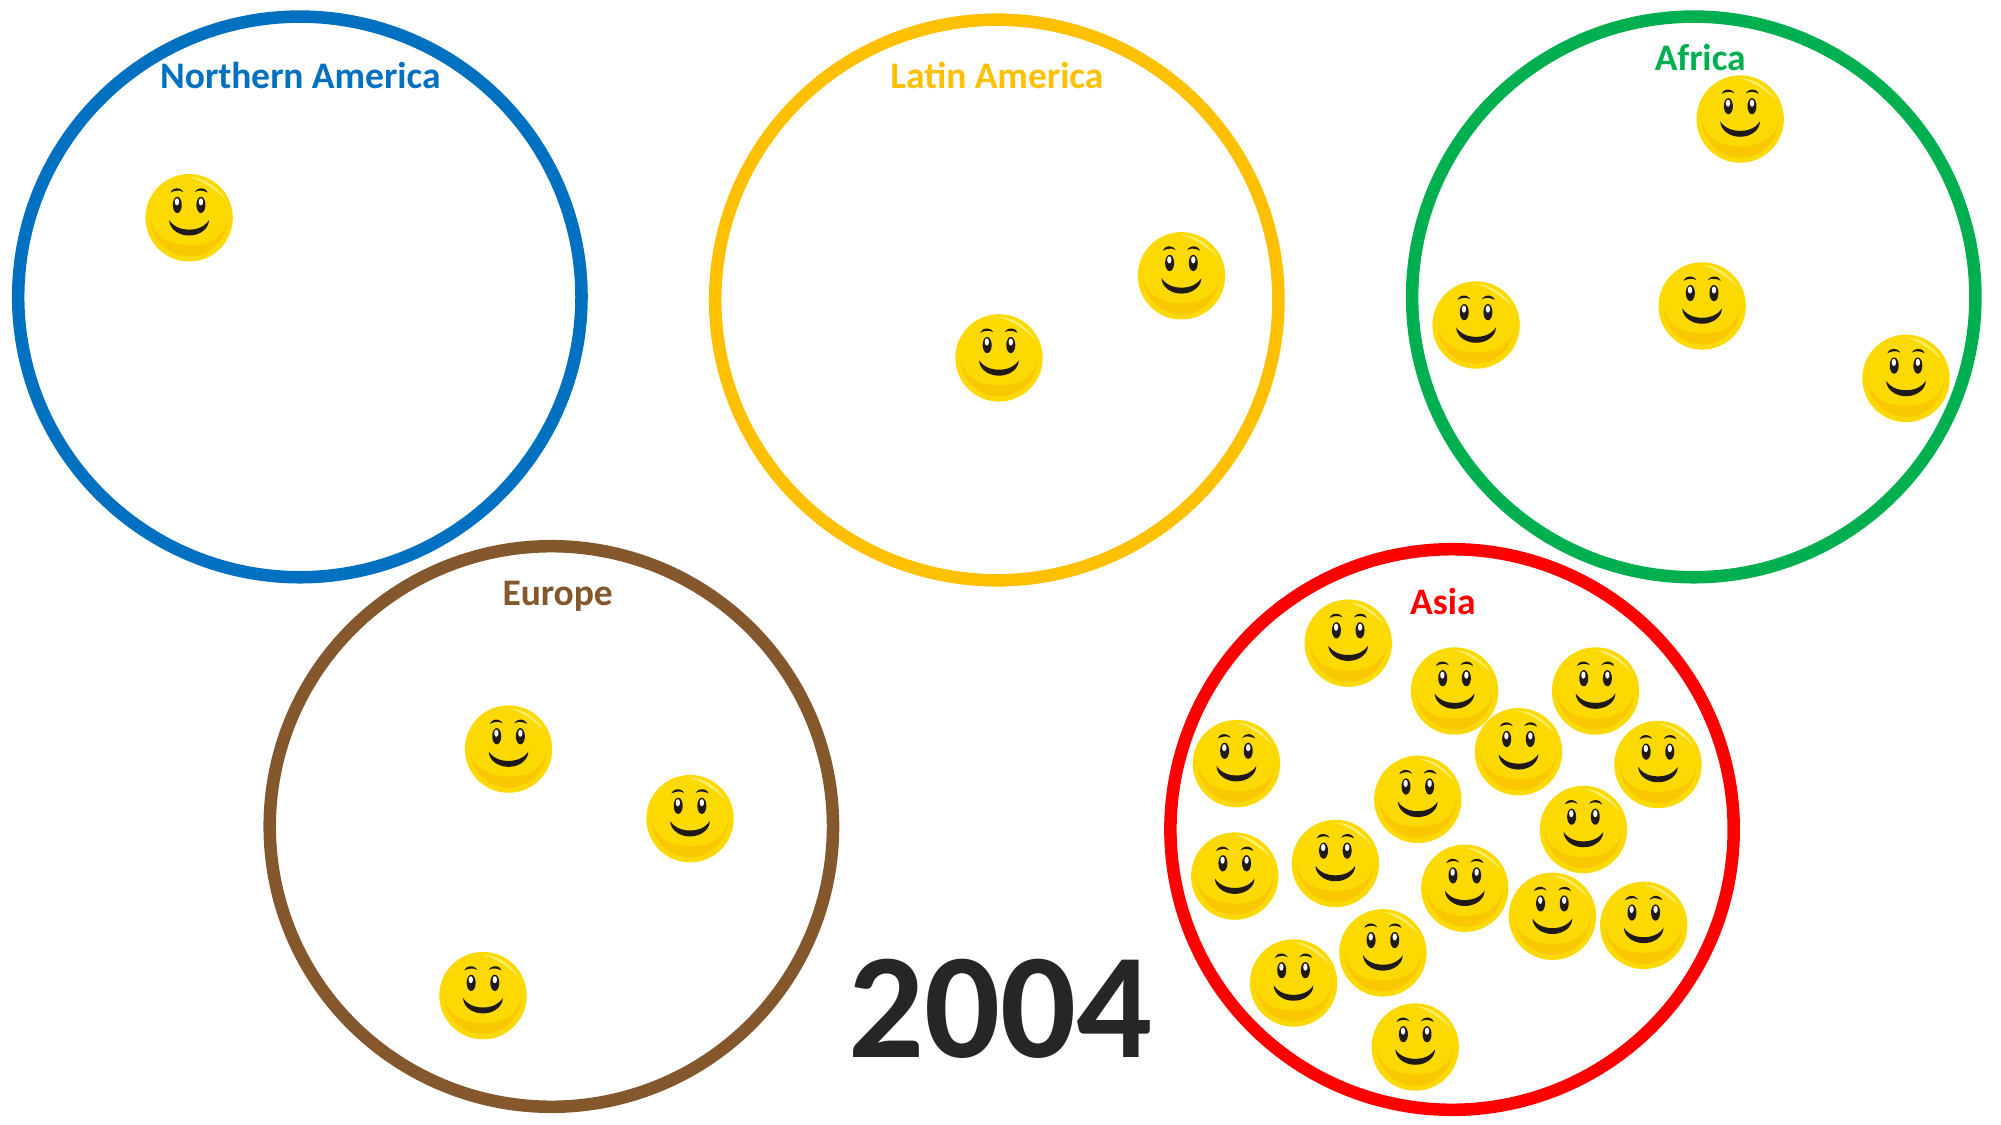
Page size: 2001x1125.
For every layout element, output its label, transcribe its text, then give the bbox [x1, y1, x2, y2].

picture [955, 314, 1043, 402]
picture [1192, 719, 1281, 808]
picture [1696, 75, 1784, 163]
picture [1190, 832, 1279, 920]
text_box [178, 15, 422, 43]
picture [1304, 599, 1392, 687]
text_box Asia [1395, 569, 1493, 630]
text_box [1411, 15, 1977, 579]
picture [1862, 334, 1950, 423]
text_box [881, 18, 1112, 43]
picture [1658, 262, 1746, 350]
picture [646, 774, 734, 863]
picture [1371, 1003, 1459, 1091]
picture [145, 174, 233, 262]
text_box [714, 46, 1280, 582]
text_box Africa [1640, 25, 1788, 86]
text_box Latin America [875, 43, 1122, 104]
picture [1291, 755, 1462, 908]
text_box 2004 [820, 900, 1181, 1095]
picture [1600, 881, 1688, 970]
picture [1249, 939, 1338, 1027]
text_box [1169, 548, 1735, 1111]
text_box Northern America [145, 43, 497, 104]
picture [1339, 647, 1702, 997]
picture [464, 705, 553, 793]
picture [439, 951, 527, 1040]
text_box Europe [488, 560, 647, 621]
picture [1432, 281, 1520, 369]
text_box [268, 545, 835, 1108]
text_box [17, 61, 583, 579]
picture [1137, 232, 1226, 320]
